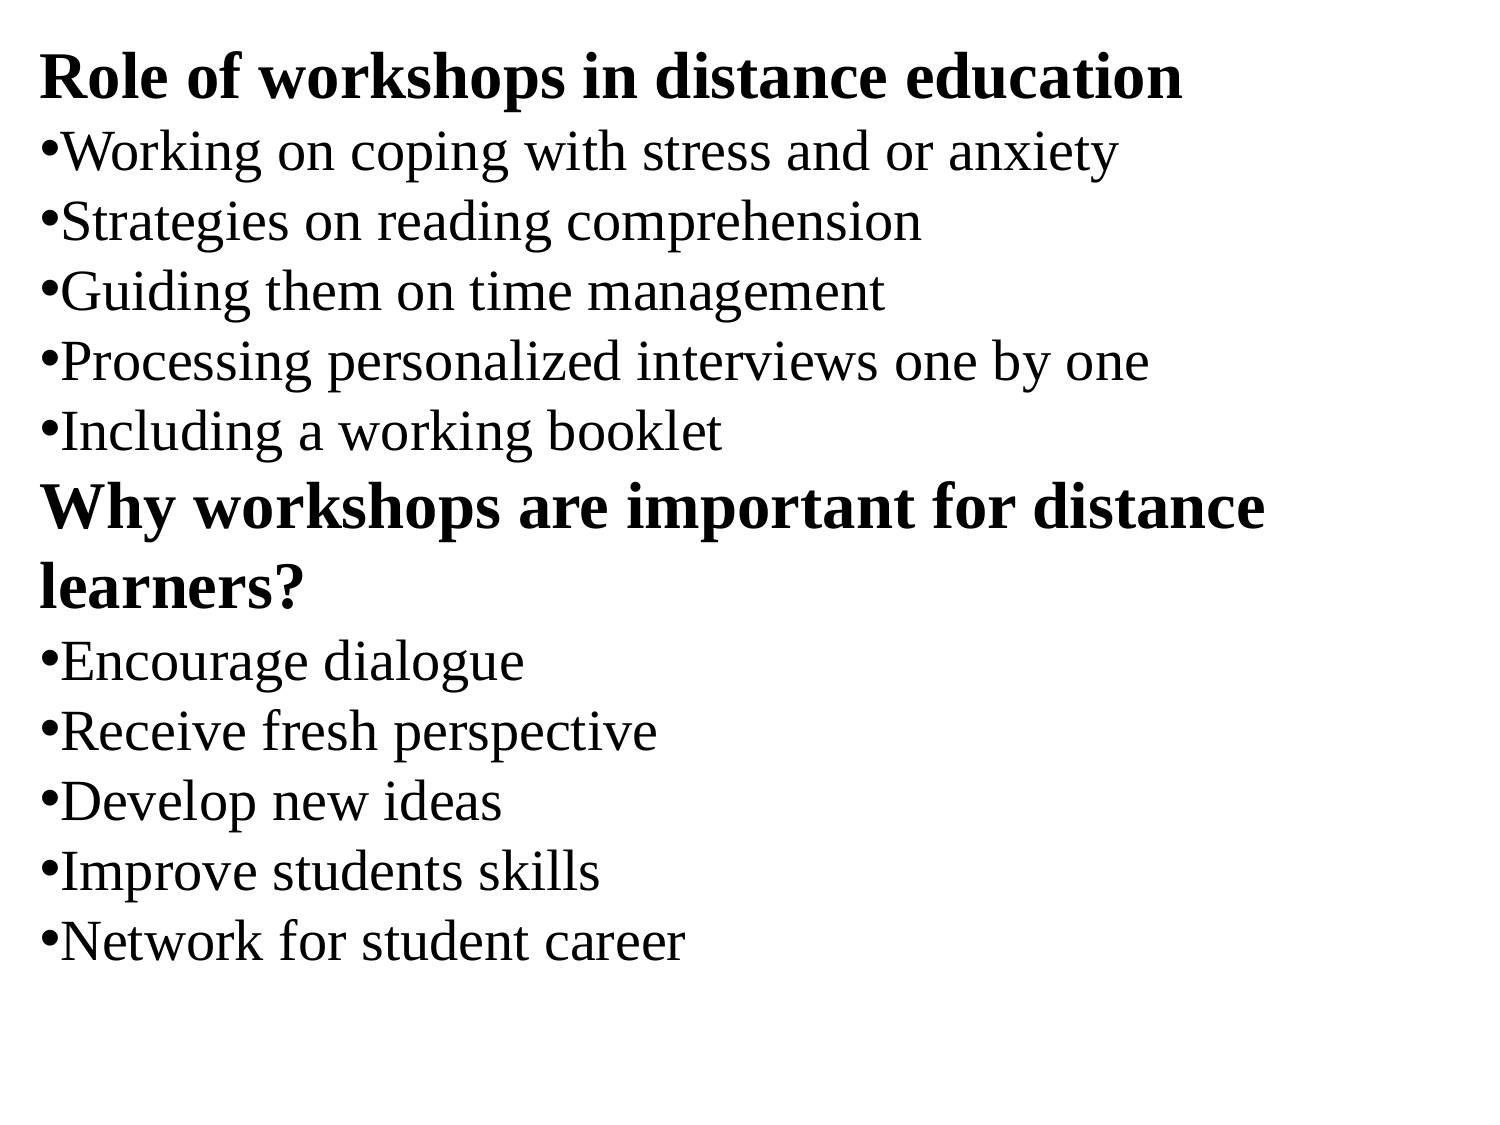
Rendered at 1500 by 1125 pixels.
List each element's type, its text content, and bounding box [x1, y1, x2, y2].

text_box Role of workshops in distance education Working on coping with stress and or anxiety Strategies on reading comprehension Guiding them on time management Processing personalized interviews one by one Including a working booklet Why workshops are important for distance learners? Encourage dialogue Receive fresh perspective Develop new ideas Improve students skills Network for student career [24, 24, 1475, 1050]
